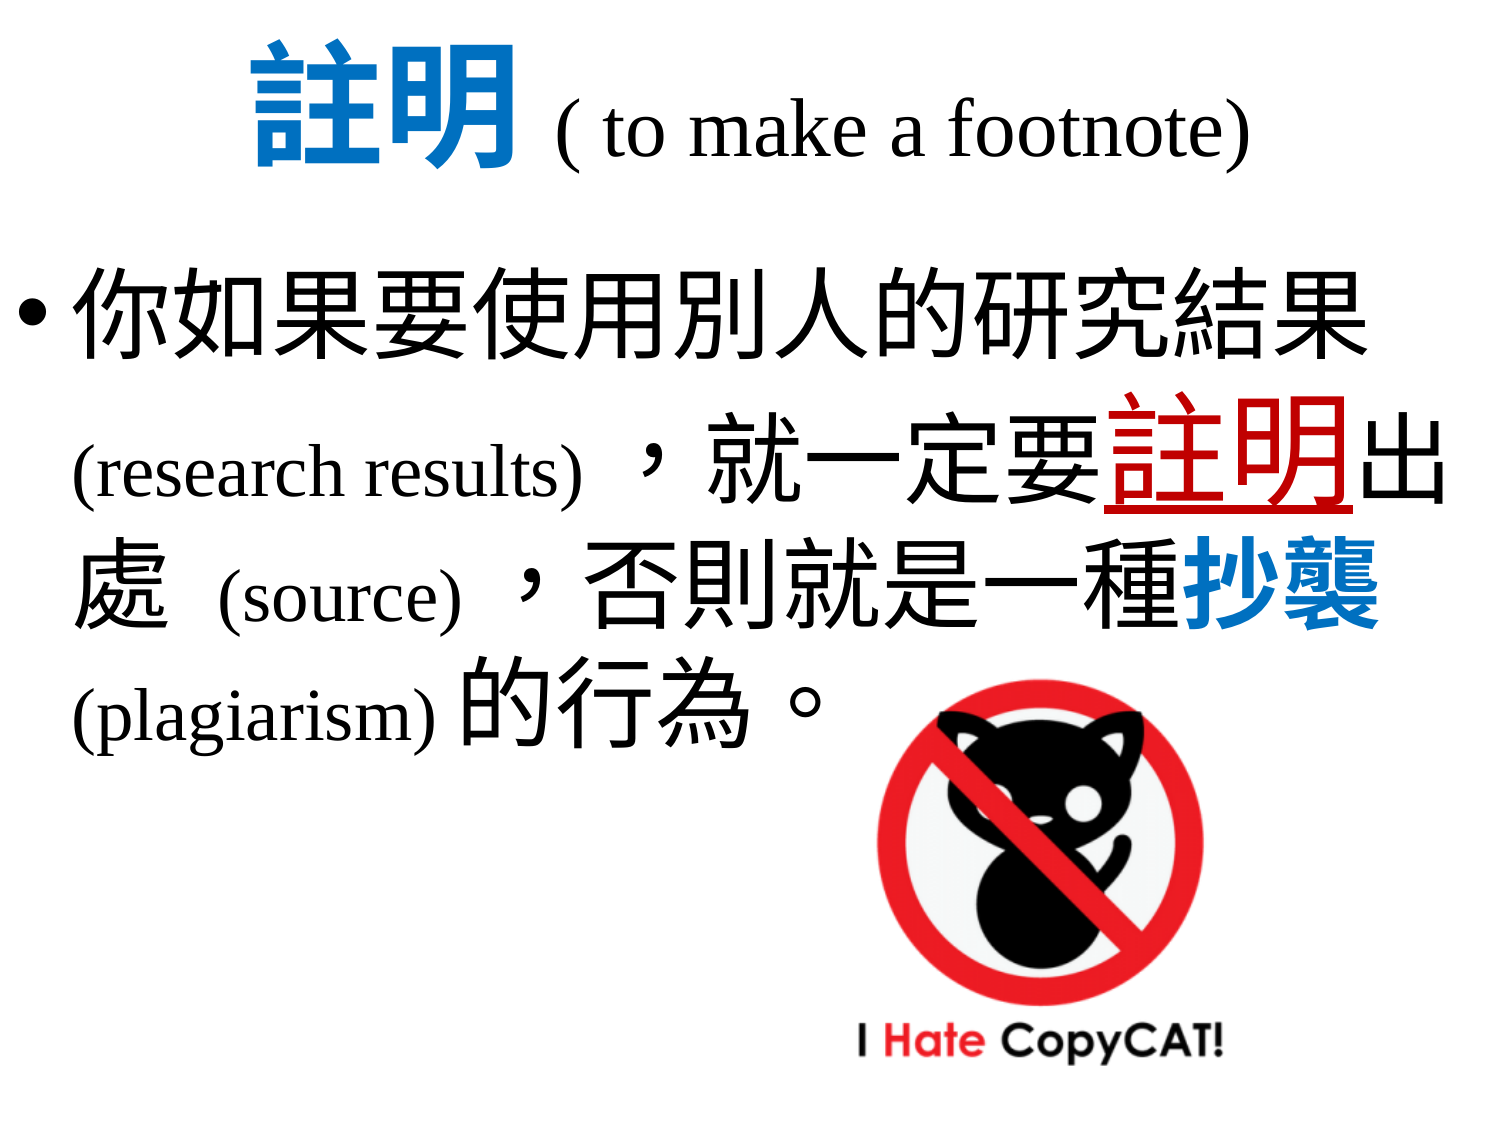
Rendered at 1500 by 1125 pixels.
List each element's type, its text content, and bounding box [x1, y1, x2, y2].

list 你如果要使用別人的研究結果(research results)，就一定要註明出處 (source)，否則就是一種抄襲(plagiarism)的行為。 [0, 243, 1500, 1094]
title 註明( to make a footnote) [75, 7, 1425, 195]
picture [830, 656, 1251, 1083]
